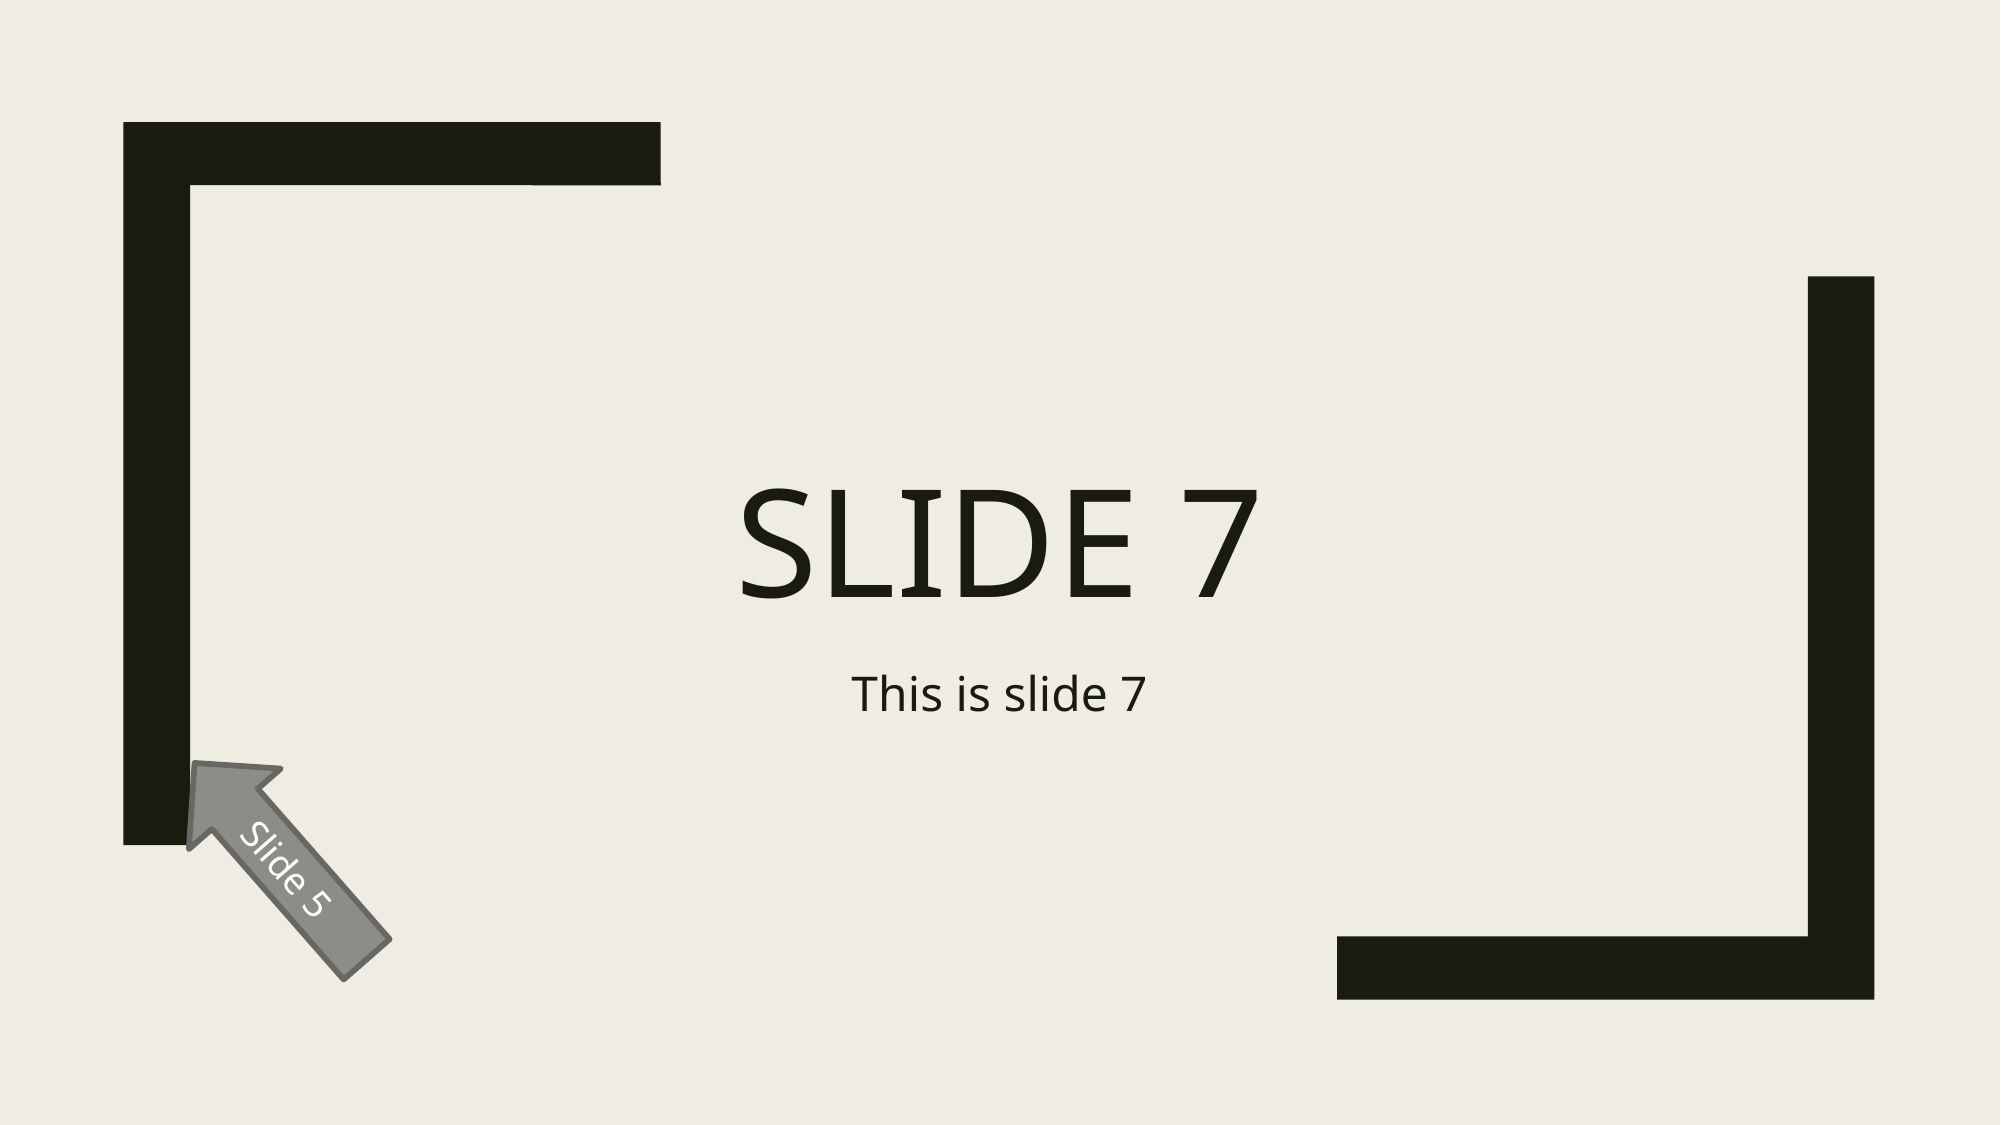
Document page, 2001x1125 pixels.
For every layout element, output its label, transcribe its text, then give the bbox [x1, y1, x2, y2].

subtitle This is slide 7 [439, 649, 1561, 828]
text_box Slide 5 [186, 760, 393, 983]
title Slide 7 [314, 293, 1686, 638]
